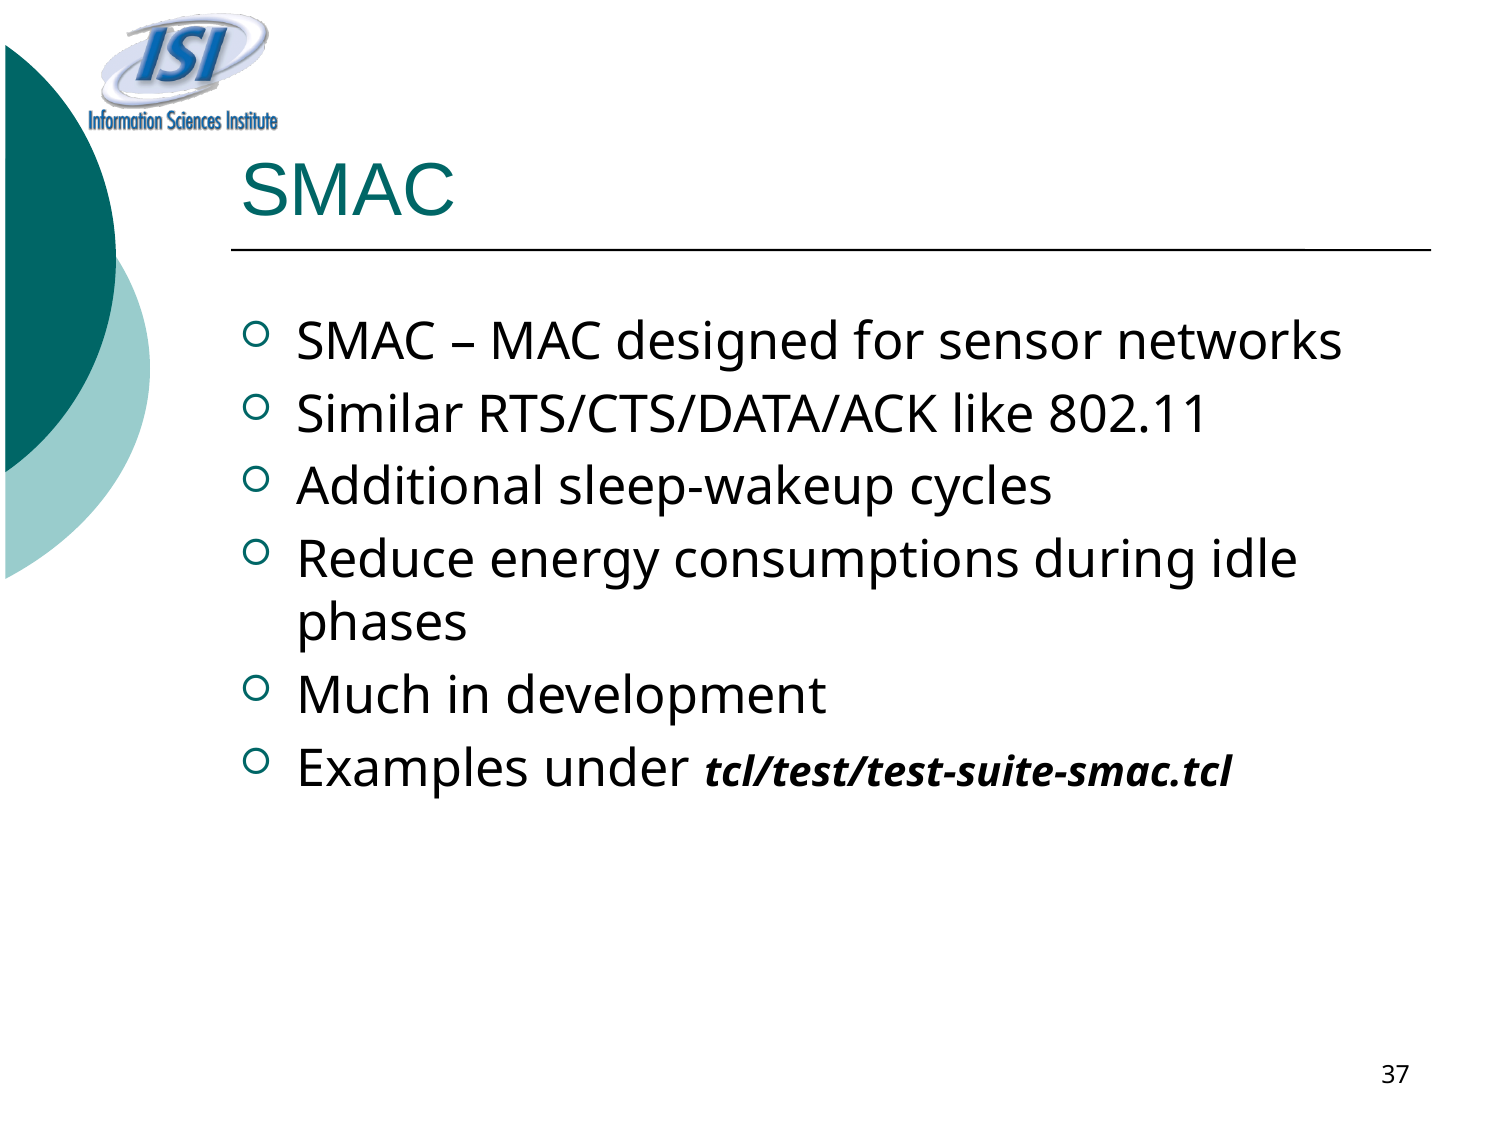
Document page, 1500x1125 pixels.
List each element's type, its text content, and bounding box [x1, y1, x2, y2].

slide_number 37 [1074, 1024, 1426, 1101]
title SMAC [224, 49, 1425, 238]
list SMAC – MAC designed for sensor networks Similar RTS/CTS/DATA/ACK like 802.11 Additional sleep-wakeup cycles Reduce energy consumptions during idle phases Much in development Examples under tcl/test/test-suite-smac.tcl [224, 299, 1425, 975]
picture [50, 0, 314, 135]
